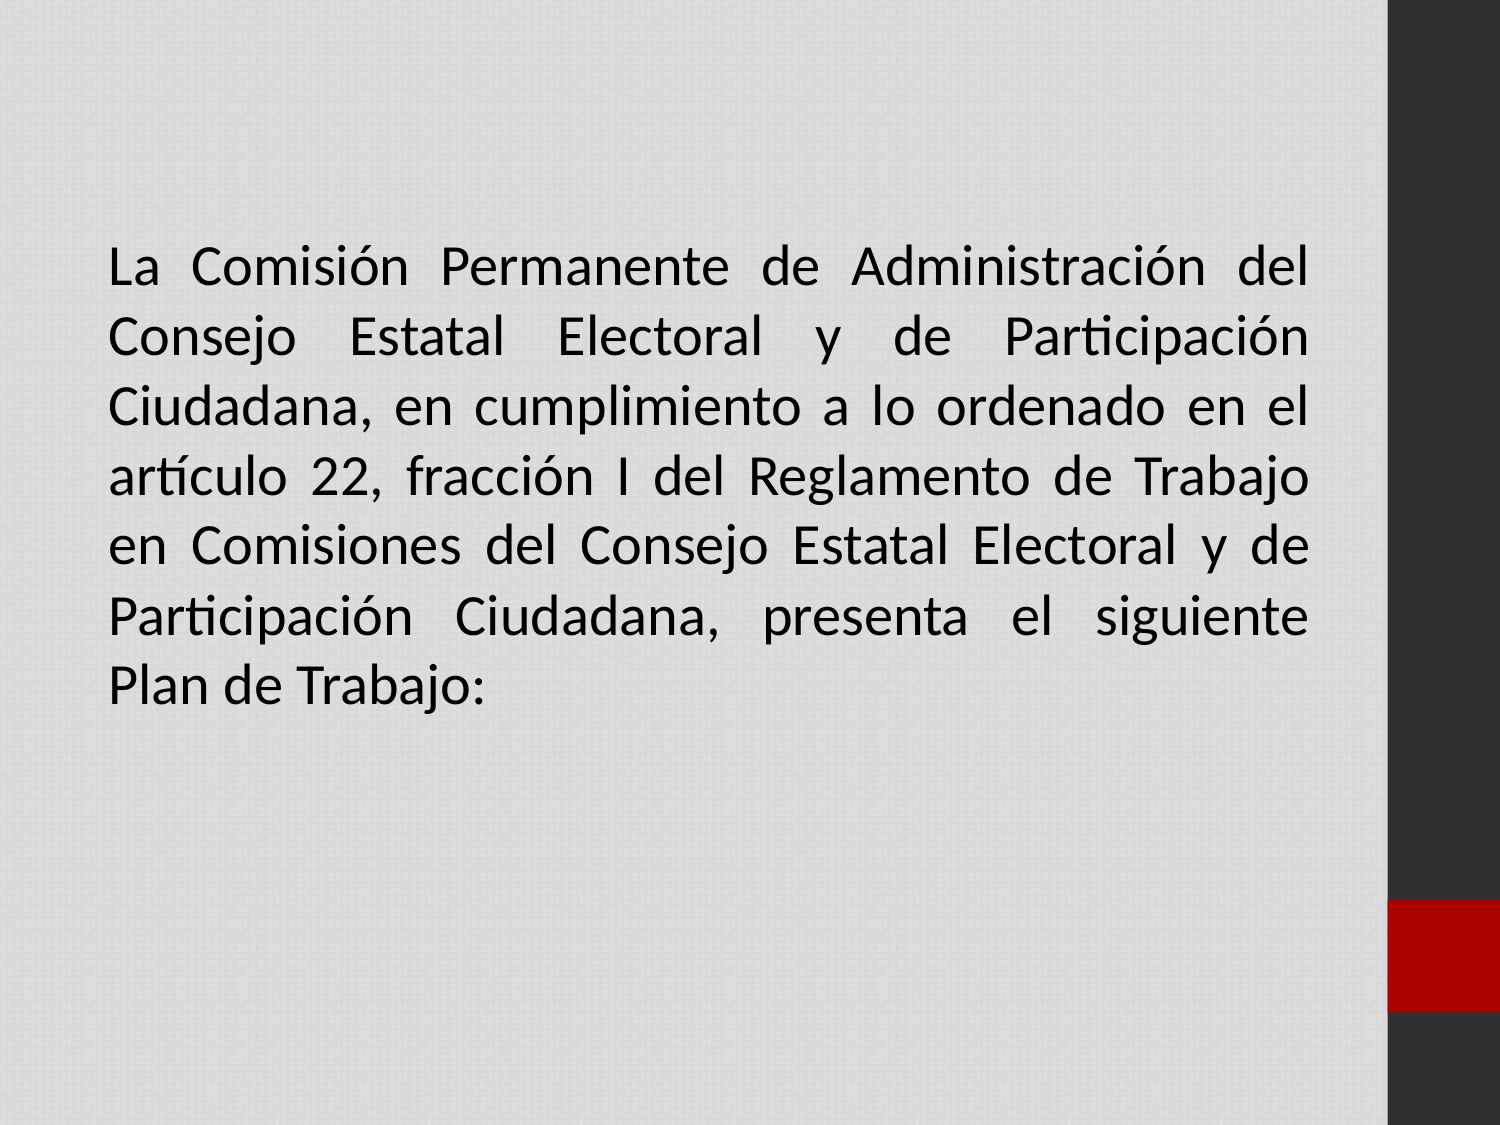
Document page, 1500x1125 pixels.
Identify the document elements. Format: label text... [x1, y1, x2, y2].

list La Comisión Permanente de Administración del Consejo Estatal Electoral y de Participación Ciudadana, en cumplimiento a lo ordenado en el artículo 22, fracción I del Reglamento de Trabajo en Comisiones del Consejo Estatal Electoral y de Participación Ciudadana, presenta el siguiente Plan de Trabajo: [75, 78, 1325, 1050]
